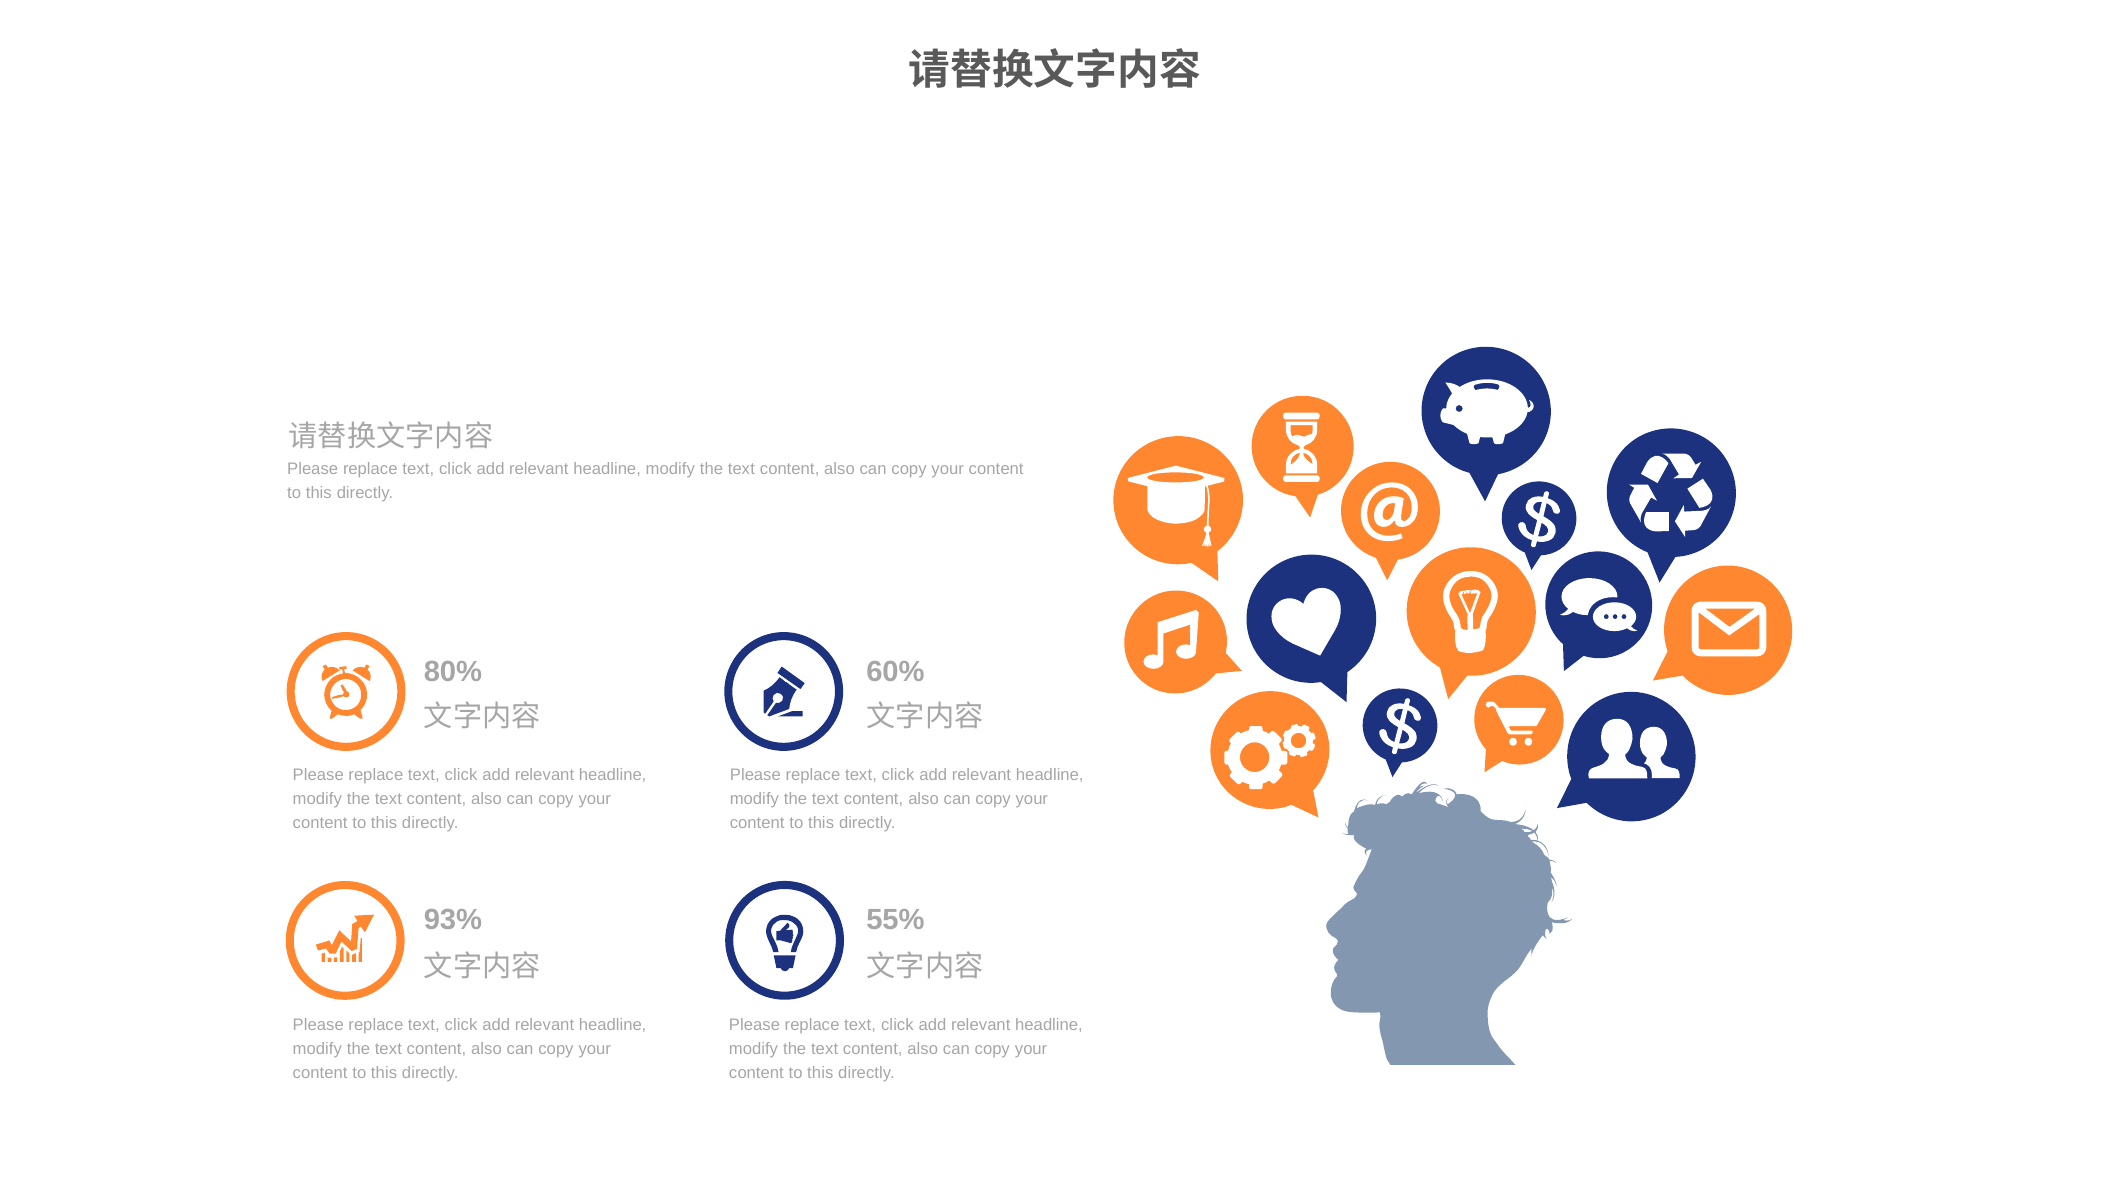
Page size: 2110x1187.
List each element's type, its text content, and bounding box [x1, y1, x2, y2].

text_box Please replace text, click add relevant headline, modify the text content, also can copy your content to this directly. [714, 1002, 1108, 1090]
text_box [763, 666, 805, 717]
text_box 请替换文字内容 [821, 27, 1289, 99]
text_box 55% [851, 886, 940, 943]
text_box [723, 631, 845, 752]
text_box [321, 664, 367, 719]
text_box Please replace text, click add relevant headline, modify the text content, also can copy your content to this directly. [278, 1002, 672, 1090]
text_box Please replace text, click add relevant headline, modify the text content, also can copy your content to this directly. [278, 752, 672, 840]
text_box Please replace text, click add relevant headline, modify the text content, also can copy your content to this directly. [272, 446, 1051, 509]
text_box 文字内容 [851, 682, 999, 740]
text_box 60% [851, 638, 940, 696]
text_box [358, 938, 362, 962]
text_box 文字内容 [409, 682, 556, 740]
text_box [352, 664, 371, 682]
text_box [724, 879, 846, 1001]
text_box [346, 950, 350, 962]
text_box [339, 946, 344, 962]
text_box [285, 631, 407, 752]
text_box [1108, 338, 1800, 1065]
text_box 请替换文字内容 [274, 402, 509, 446]
text_box 93% [408, 886, 498, 943]
text_box 文字内容 [851, 932, 999, 990]
text_box [315, 914, 375, 954]
text_box 文字内容 [409, 932, 556, 990]
text_box 80% [408, 638, 498, 696]
text_box [766, 914, 804, 953]
text_box [321, 952, 325, 962]
text_box Please replace text, click add relevant headline, modify the text content, also can copy your content to this directly. [715, 752, 1108, 840]
text_box [773, 955, 796, 972]
text_box [284, 879, 406, 1001]
